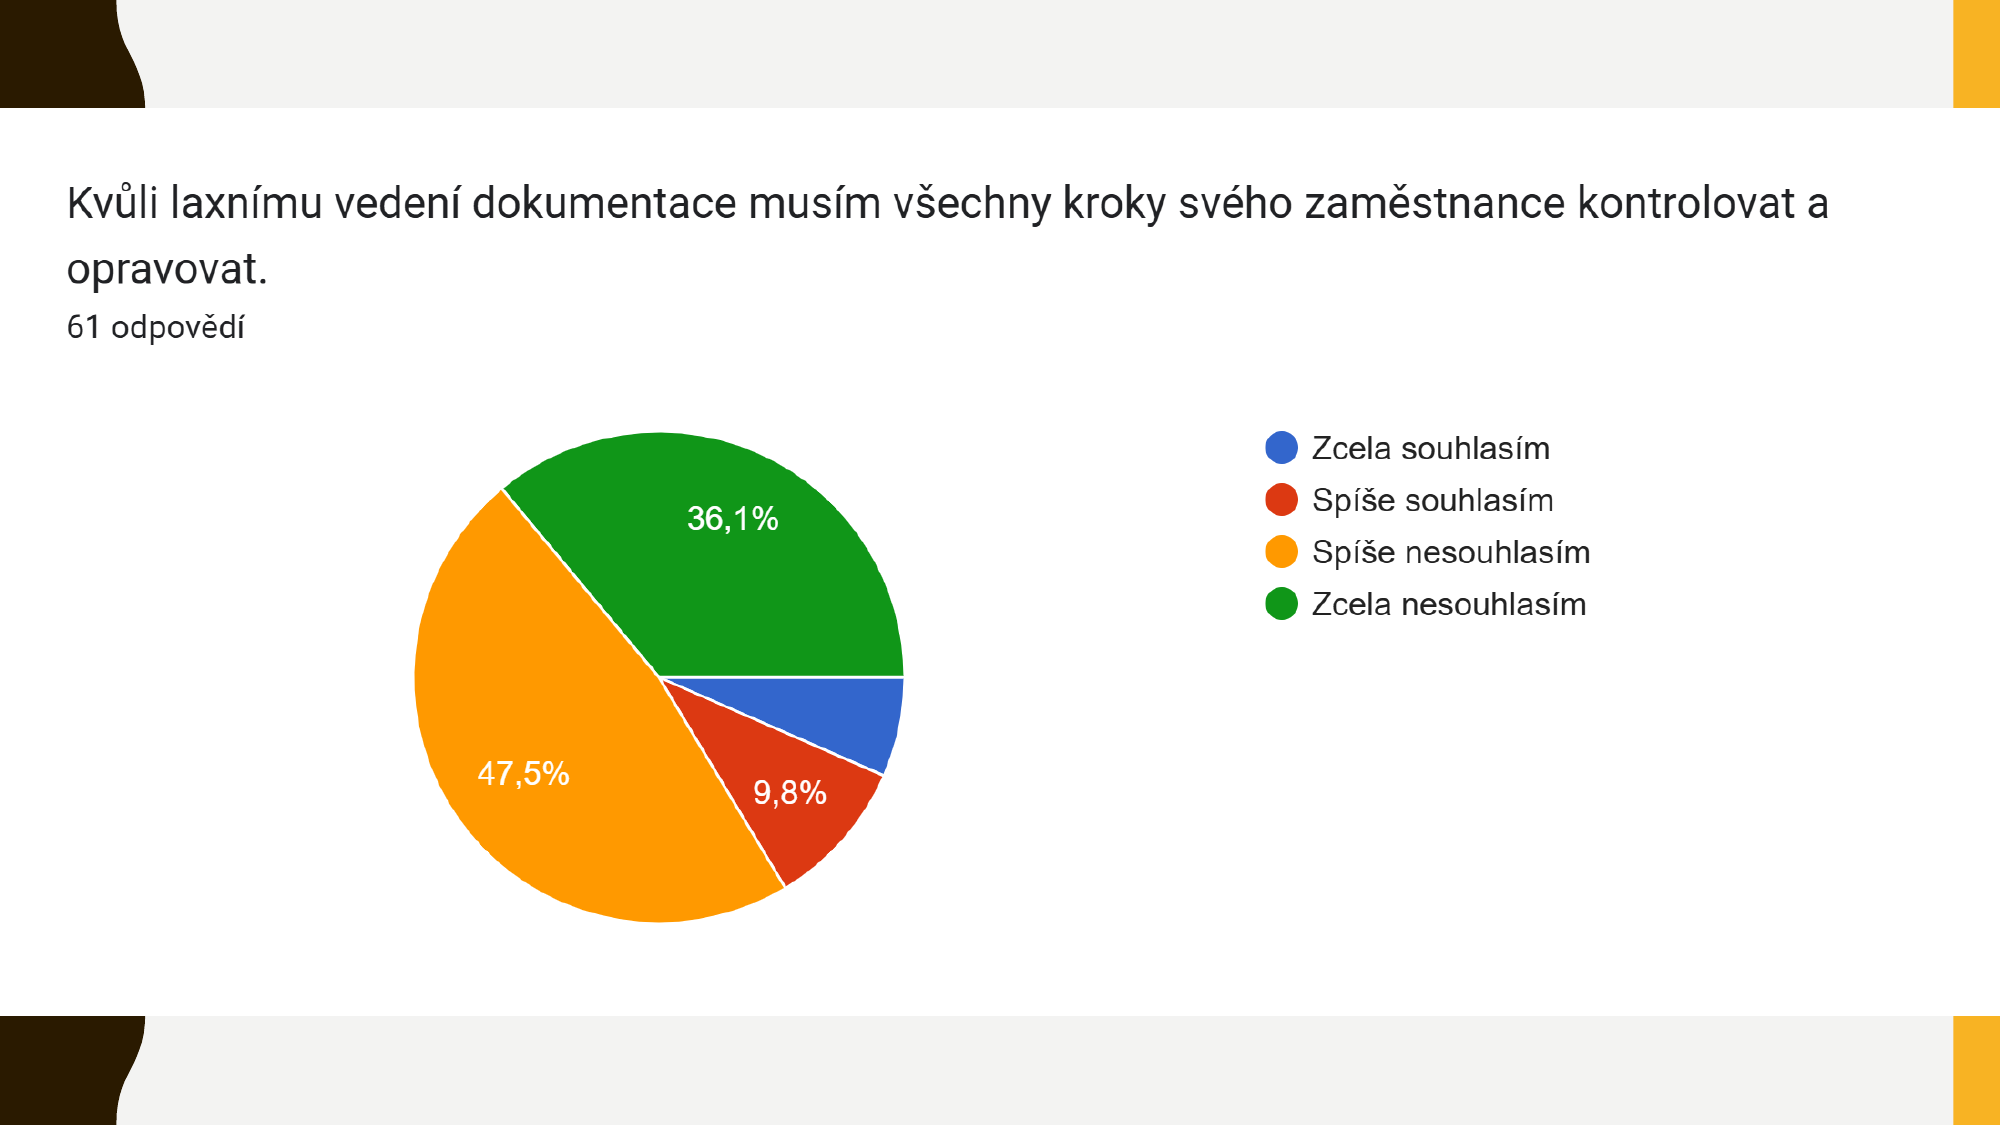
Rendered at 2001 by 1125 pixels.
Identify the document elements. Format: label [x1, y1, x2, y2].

picture [0, 108, 2000, 1016]
